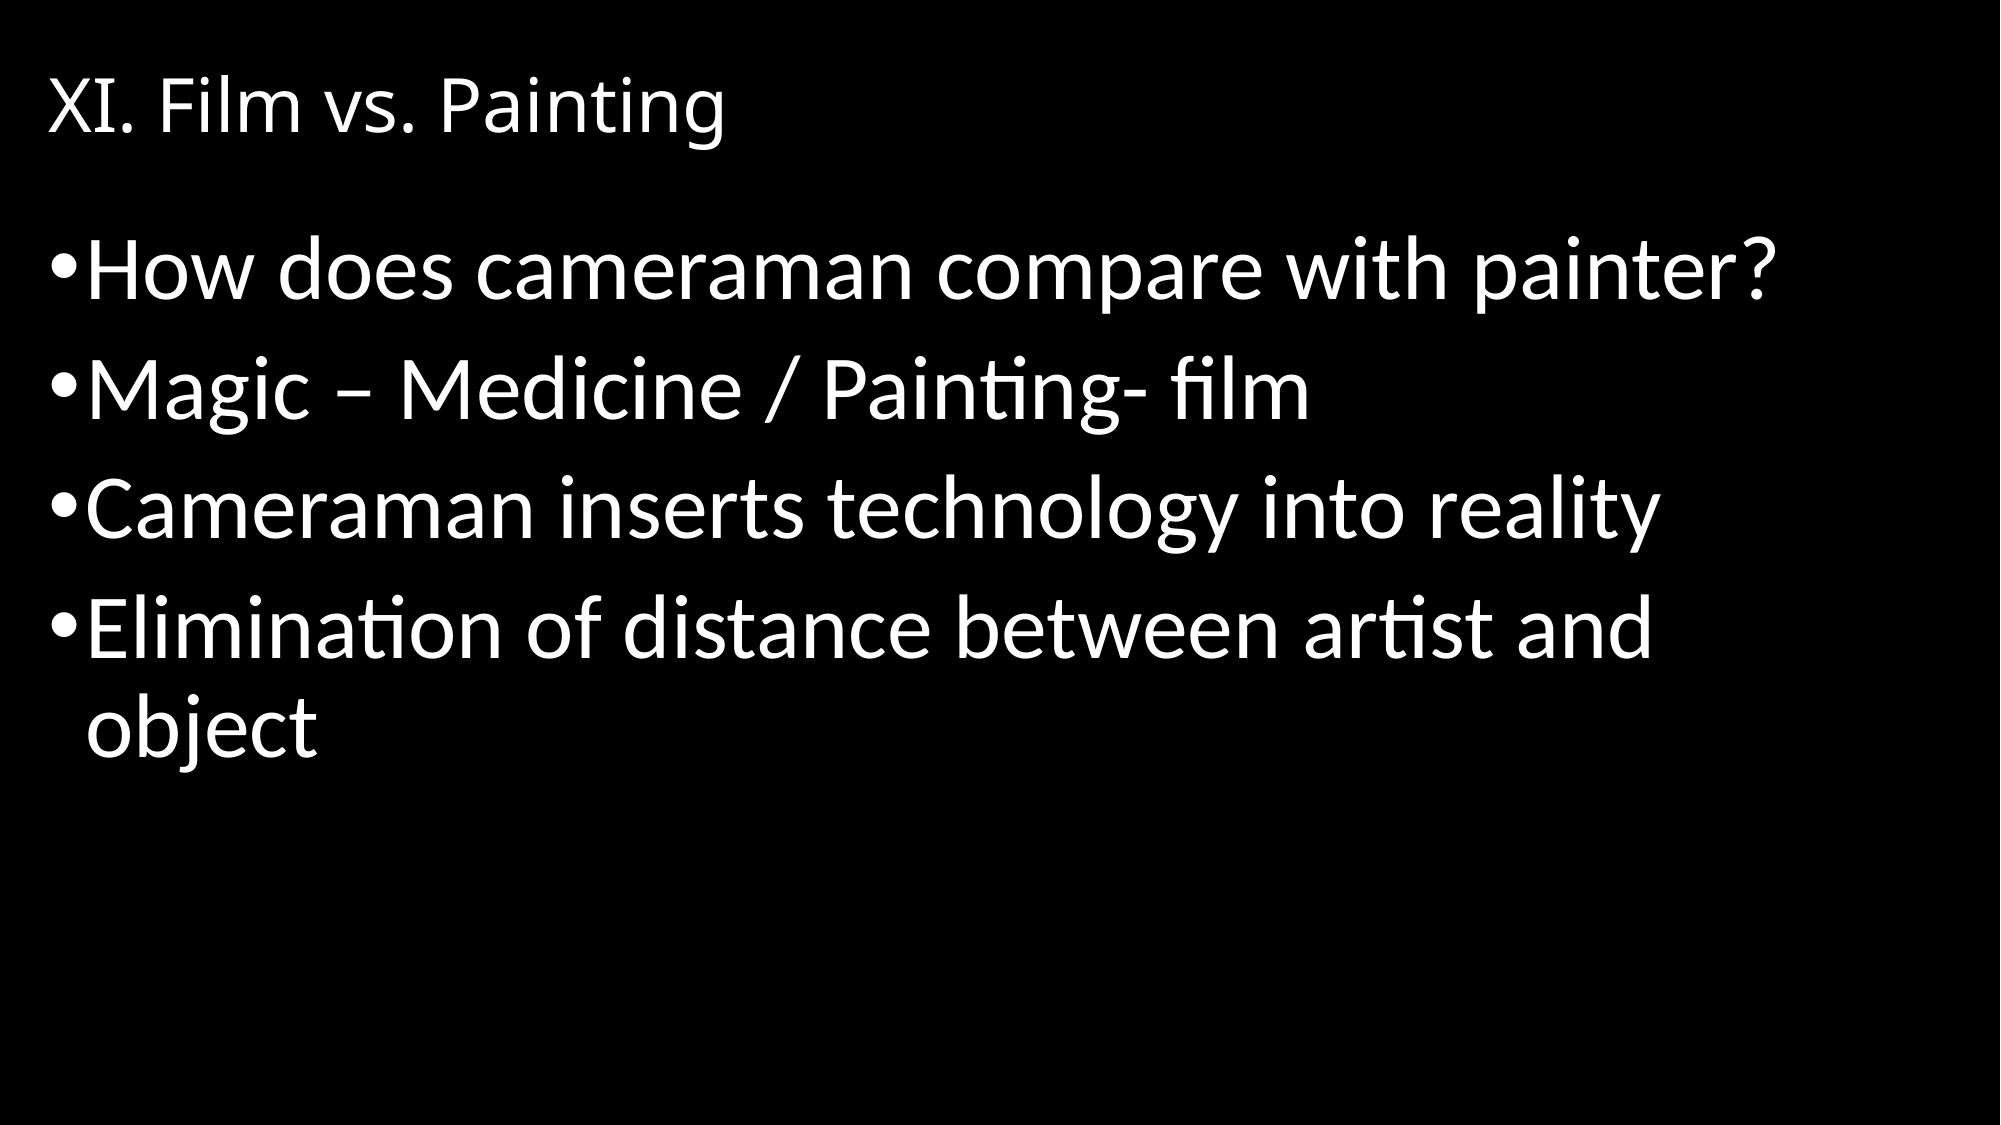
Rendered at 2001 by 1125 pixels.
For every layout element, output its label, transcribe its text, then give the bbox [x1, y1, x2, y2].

title XI. Film vs. Painting [33, 59, 1970, 157]
list How does cameraman compare with painter? Magic – Medicine / Painting- film Cameraman inserts technology into reality Elimination of distance between artist and object [33, 212, 1907, 1066]
